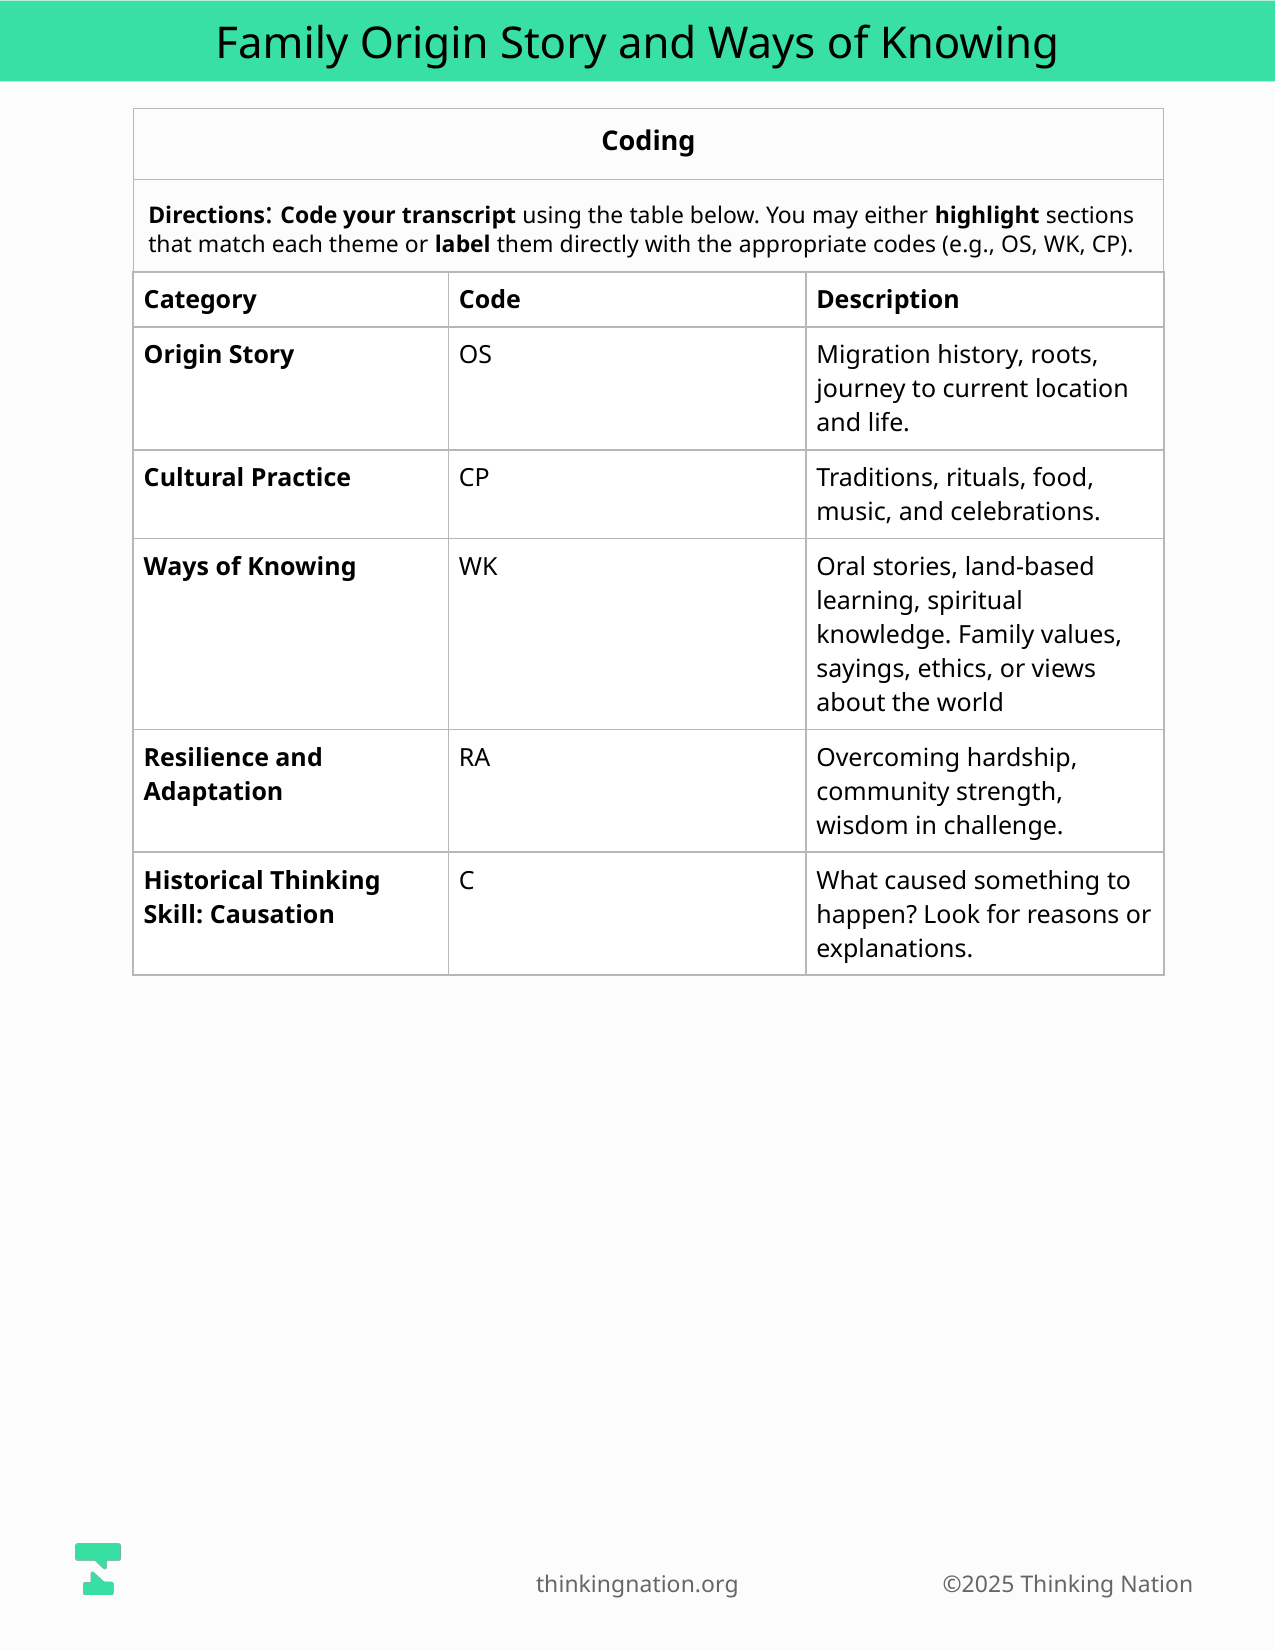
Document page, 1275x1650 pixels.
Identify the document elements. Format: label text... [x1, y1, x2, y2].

table_cell Oral stories, land-based learning, spiritual knowledge. Family values, sayings, ethics, or views about the world [807, 539, 1163, 729]
table_cell Resilience and Adaptation [134, 730, 448, 851]
table_cell Migration history, roots, journey to current location and life. [807, 328, 1163, 449]
text_box thinkingnation.org [486, 1553, 789, 1605]
table_header Description [807, 273, 1163, 326]
text_box Directions: Code your transcript using the table below. You may either highlight sections that match each theme or label them directly with the appropriate codes (e.g., OS, WK, CP). [133, 179, 1164, 271]
text_box Family Origin Story and Ways of Knowing [0, 0, 1275, 82]
text_box Coding [133, 108, 1164, 179]
table_cell C [449, 853, 805, 974]
table_cell Overcoming hardship, community strength, wisdom in challenge. [807, 730, 1163, 851]
table_cell RA [449, 730, 805, 851]
table_cell Traditions, rituals, food, music, and celebrations. [807, 451, 1163, 538]
table_cell WK [449, 539, 805, 729]
table_cell CP [449, 451, 805, 538]
table_cell Origin Story [134, 328, 448, 449]
table_cell OS [449, 328, 805, 449]
picture [62, 1533, 134, 1605]
table_cell What caused something to happen? Look for reasons or explanations. [807, 853, 1163, 974]
table_header Category [134, 273, 448, 326]
text_box ©2025 Thinking Nation [907, 1553, 1210, 1605]
table_cell Historical Thinking Skill: Causation [134, 853, 448, 974]
table_header Code [449, 273, 805, 326]
table_cell Cultural Practice [134, 451, 448, 538]
table_cell Ways of Knowing [134, 539, 448, 729]
